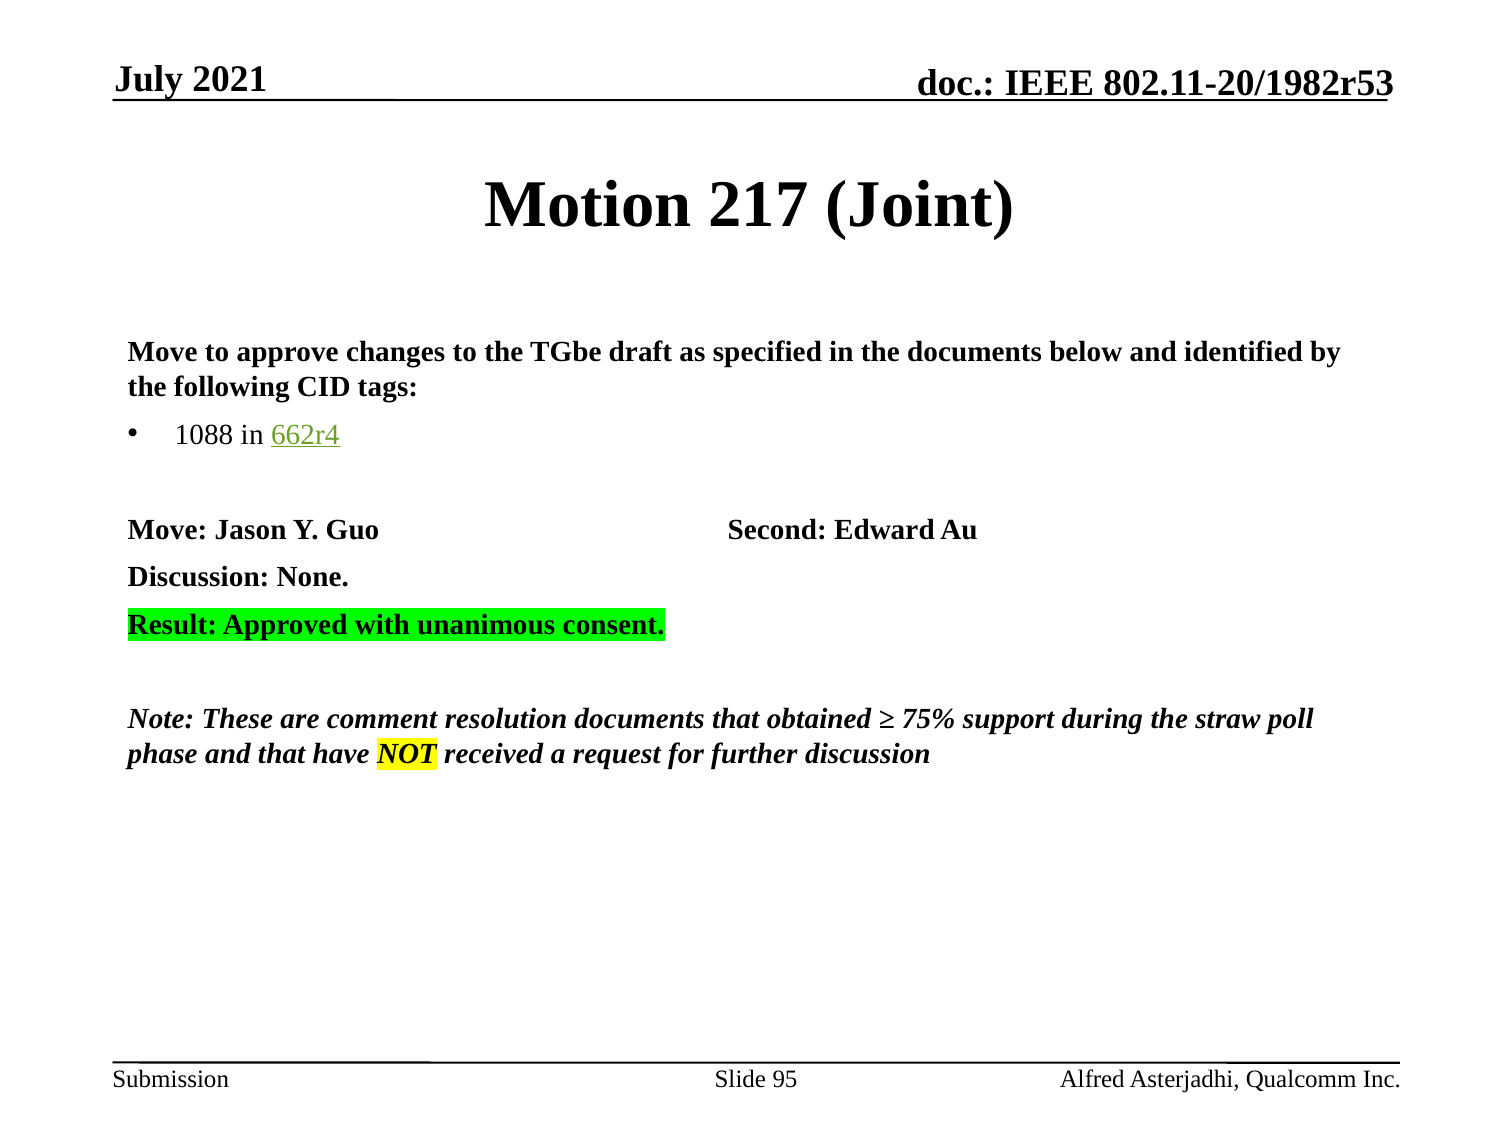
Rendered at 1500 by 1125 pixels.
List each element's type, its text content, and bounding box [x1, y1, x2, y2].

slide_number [114, 54, 423, 100]
title Motion 217 (Joint) [112, 112, 1388, 288]
slide_number Slide 95 [712, 1061, 800, 1123]
list Move to approve changes to the TGbe draft as specified in the documents below and identified by the following CID tags: 1088 in 662r4 Move: Jason Y. Guo Second: Edward Au Discussion: None. Result: Approved with unanimous consent. Note: These are comment resolution documents that obtained ≥ 75% support during the straw poll phase and that have NOT received a request for further discussion [112, 324, 1388, 1063]
footer Alfred Asterjadhi, Qualcomm Inc. [878, 1061, 1402, 1093]
